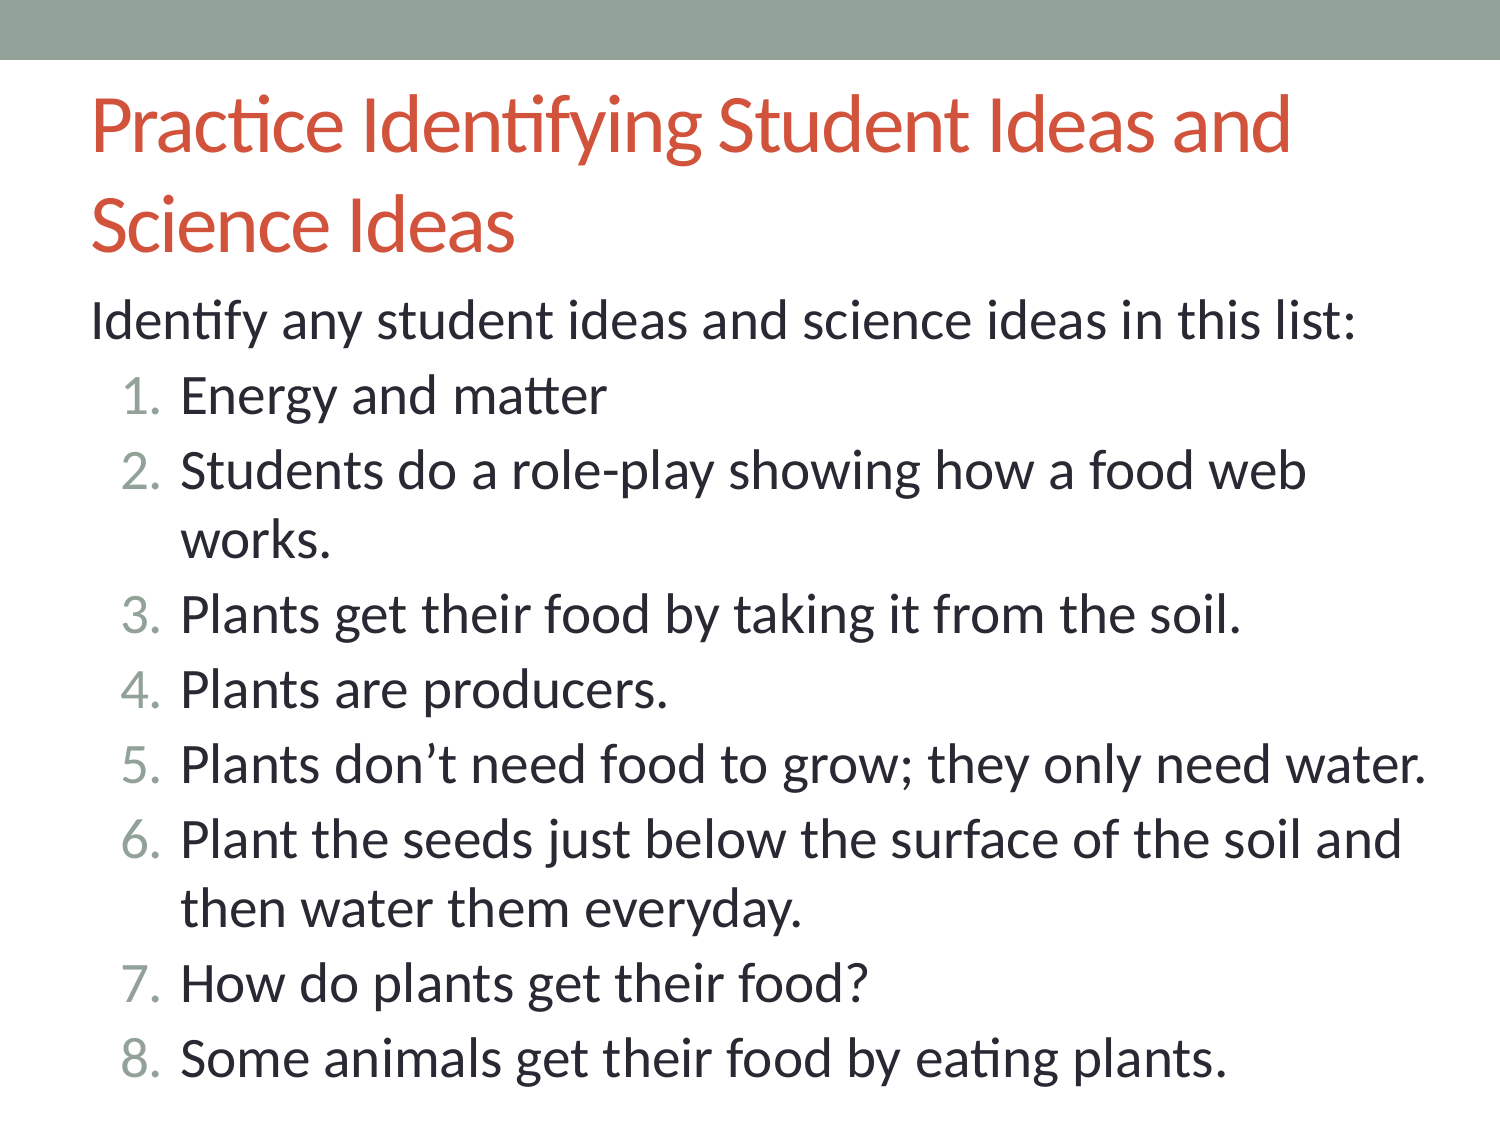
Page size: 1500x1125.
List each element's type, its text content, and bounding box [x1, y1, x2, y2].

list Identify any student ideas and science ideas in this list: Energy and matter Students do a role-play showing how a food web works. Plants get their food by taking it from the soil. Plants are producers. Plants don’t need food to grow; they only need water. Plant the seeds just below the surface of the soil and then water them everyday. How do plants get their food? Some animals get their food by eating plants. [75, 275, 1463, 1075]
title Practice Identifying Student Ideas and Science Ideas [75, 87, 1463, 250]
